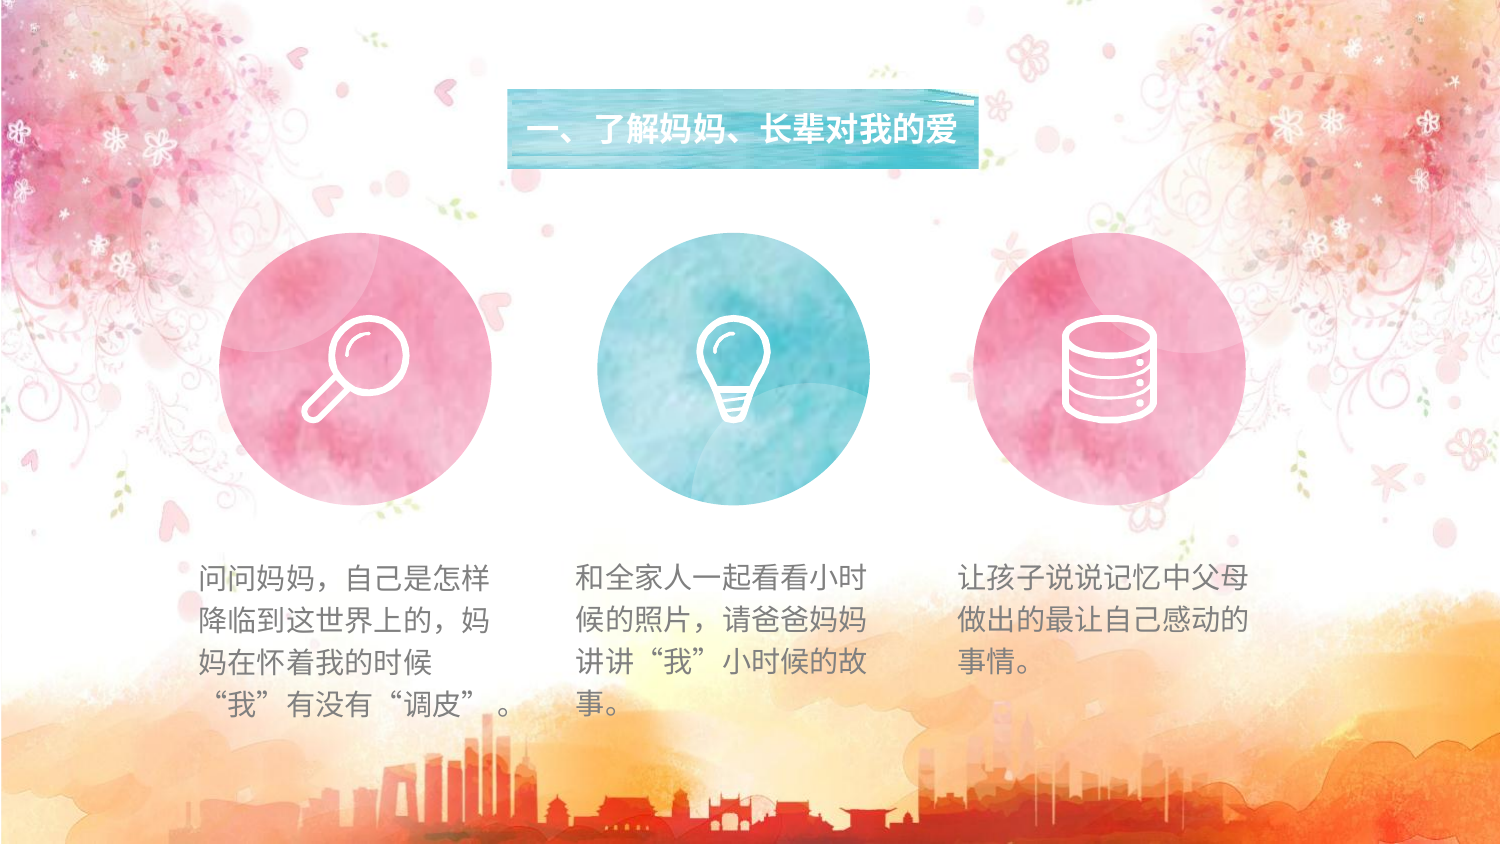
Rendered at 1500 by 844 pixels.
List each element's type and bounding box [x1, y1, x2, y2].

text_box [507, 89, 979, 169]
text_box [140, 113, 518, 720]
text_box [560, 232, 930, 622]
text_box [942, 114, 1311, 612]
picture [1, 0, 1500, 844]
